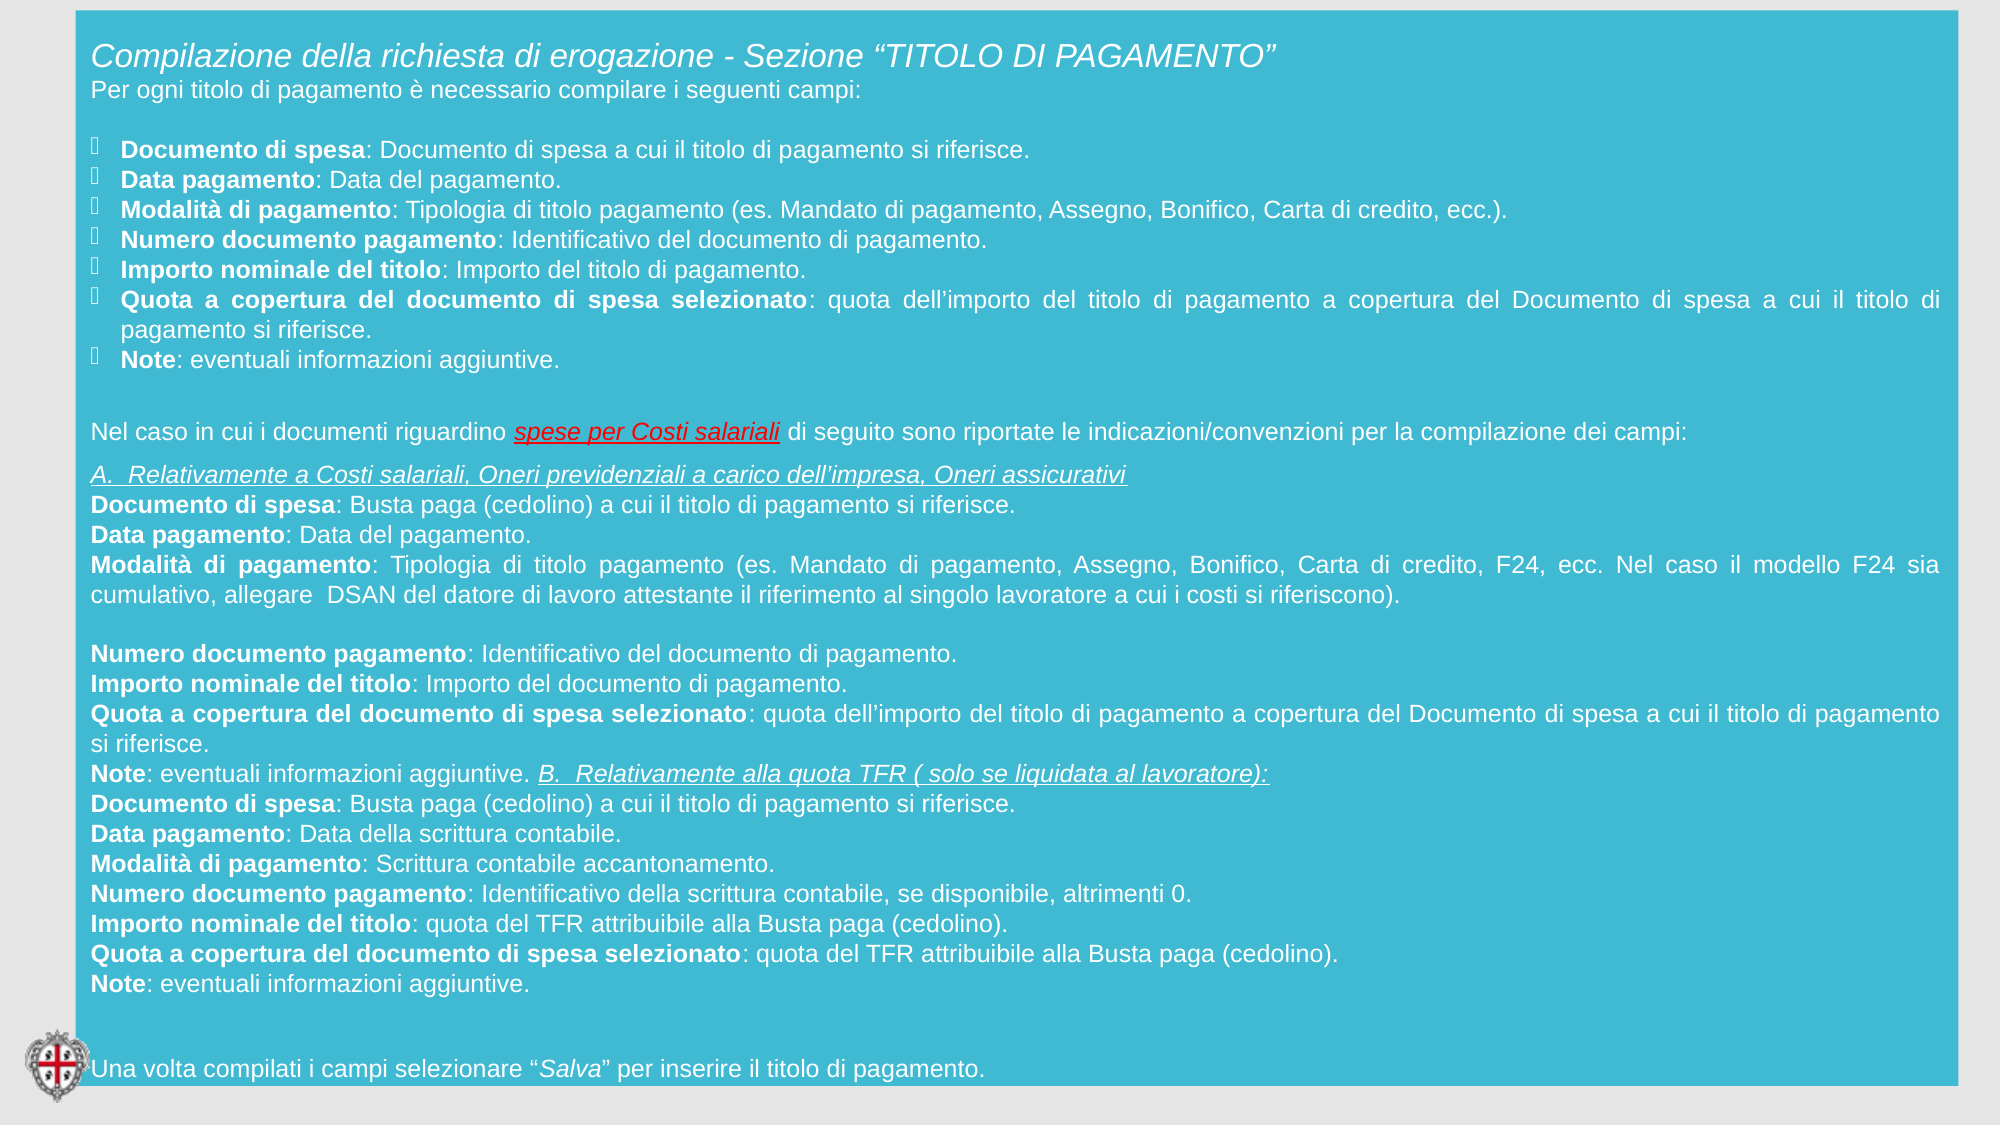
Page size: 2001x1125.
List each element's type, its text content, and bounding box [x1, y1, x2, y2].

picture [25, 1028, 90, 1103]
text_box Compilazione della richiesta di erogazione - Sezione “TITOLO DI PAGAMENTO” Per ogni titolo di pagamento è necessario compilare i seguenti campi: Documento di spesa: Documento di spesa a cui il titolo di pagamento si riferisce. Data pagamento: Data del pagamento. Modalità di pagamento: Tipologia di titolo pagamento (es. Mandato di pagamento, Assegno, Bonifico, Carta di credito, ecc.). Numero documento pagamento: Identificativo del documento di pagamento. Importo nominale del titolo: Importo del titolo di pagamento. Quota a copertura del documento di spesa selezionato: quota dell’importo del titolo di pagamento a copertura del Documento di spesa a cui il titolo di pagamento si riferisce. Note: eventuali informazioni aggiuntive. Nel caso in cui i documenti riguardino spese per Costi salariali di seguito sono riportate le indicazioni/convenzioni per la compilazione dei campi: A. Relativamente a Costi salariali, Oneri previdenziali a carico dell’impresa, Oneri assicurativi Documento di spesa: Busta paga (cedolino) a cui il titolo di pagamento si riferisce. Data pagamento: Data del pagamento. Modalità di pagamento: Tipologia di titolo pagamento (es. Mandato di pagamento, Assegno, Bonifico, Carta di credito, F24, ecc. Nel caso il modello F24 sia cumulativo, allegare DSAN del datore di lavoro attestante il riferimento al singolo lavoratore a cui i costi si riferiscono). Numero documento pagamento: Identificativo del documento di pagamento. Importo nominale del titolo: Importo del documento di pagamento. Quota a copertura del documento di spesa selezionato: quota dell’importo del titolo di pagamento a copertura del Documento di spesa a cui il titolo di pagamento si riferisce. Note: eventuali informazioni aggiuntive. B. Relativamente alla quota TFR ( solo se liquidata al lavoratore): Documento di spesa: Busta paga (cedolino) a cui il titolo di pagamento si riferisce. Data pagamento: Data della scrittura contabile. Modalità di pagamento: Scrittura contabile accantonamento. Numero documento pagamento: Identificativo della scrittura contabile, se disponibile, altrimenti 0. Importo nominale del titolo: quota del TFR attribuibile alla Busta paga (cedolino). Quota a copertura del documento di spesa selezionato: quota del TFR attribuibile alla Busta paga (cedolino). Note: eventuali informazioni aggiuntive. Una volta compilati i campi selezionare “Salva” per inserire il titolo di pagamento. [75, 10, 1959, 1086]
slide_number 17 [1744, 1042, 1996, 1103]
